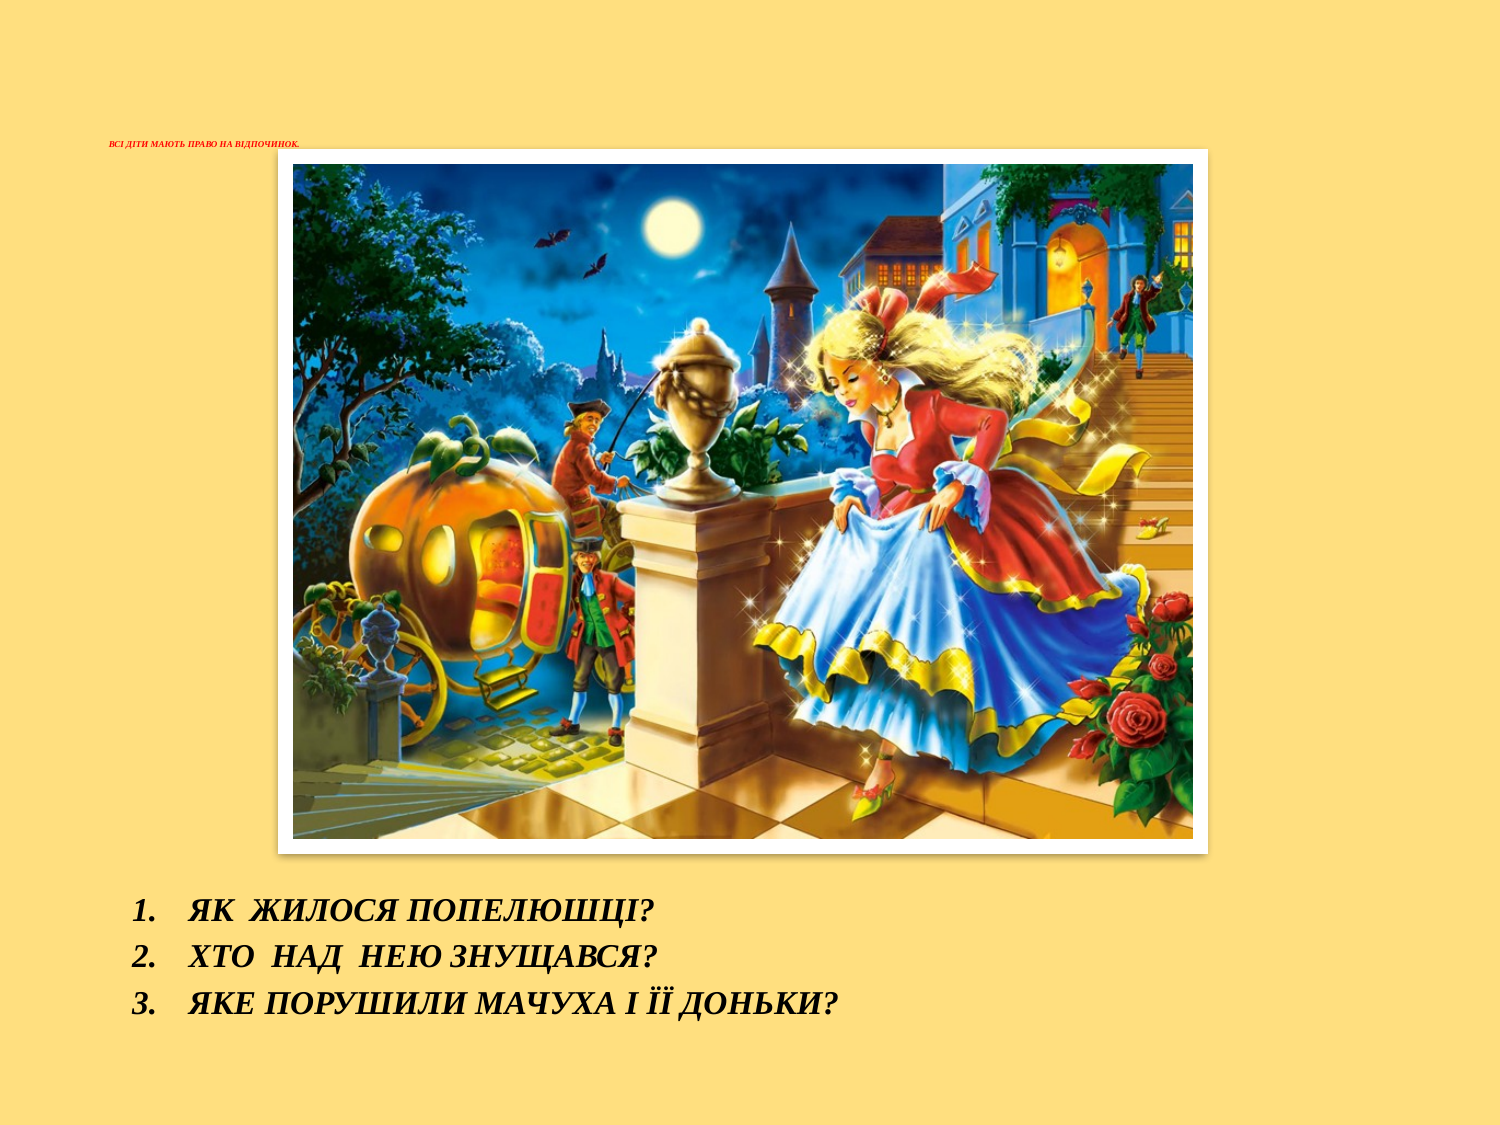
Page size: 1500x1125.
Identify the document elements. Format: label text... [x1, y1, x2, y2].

picture [292, 163, 1194, 840]
list ЯК ЖИЛОСЯ ПОПЕЛЮШЦІ? ХТО НАД НЕЮ ЗНУЩАВСЯ? ЯКЕ ПОРУШИЛИ МАЧУХА І ЇЇ ДОНЬКИ? [117, 880, 1313, 1043]
title ВСІ ДІТИ МАЮТЬ ПРАВО НА ВІДПОЧИНОК. [82, 46, 1442, 164]
